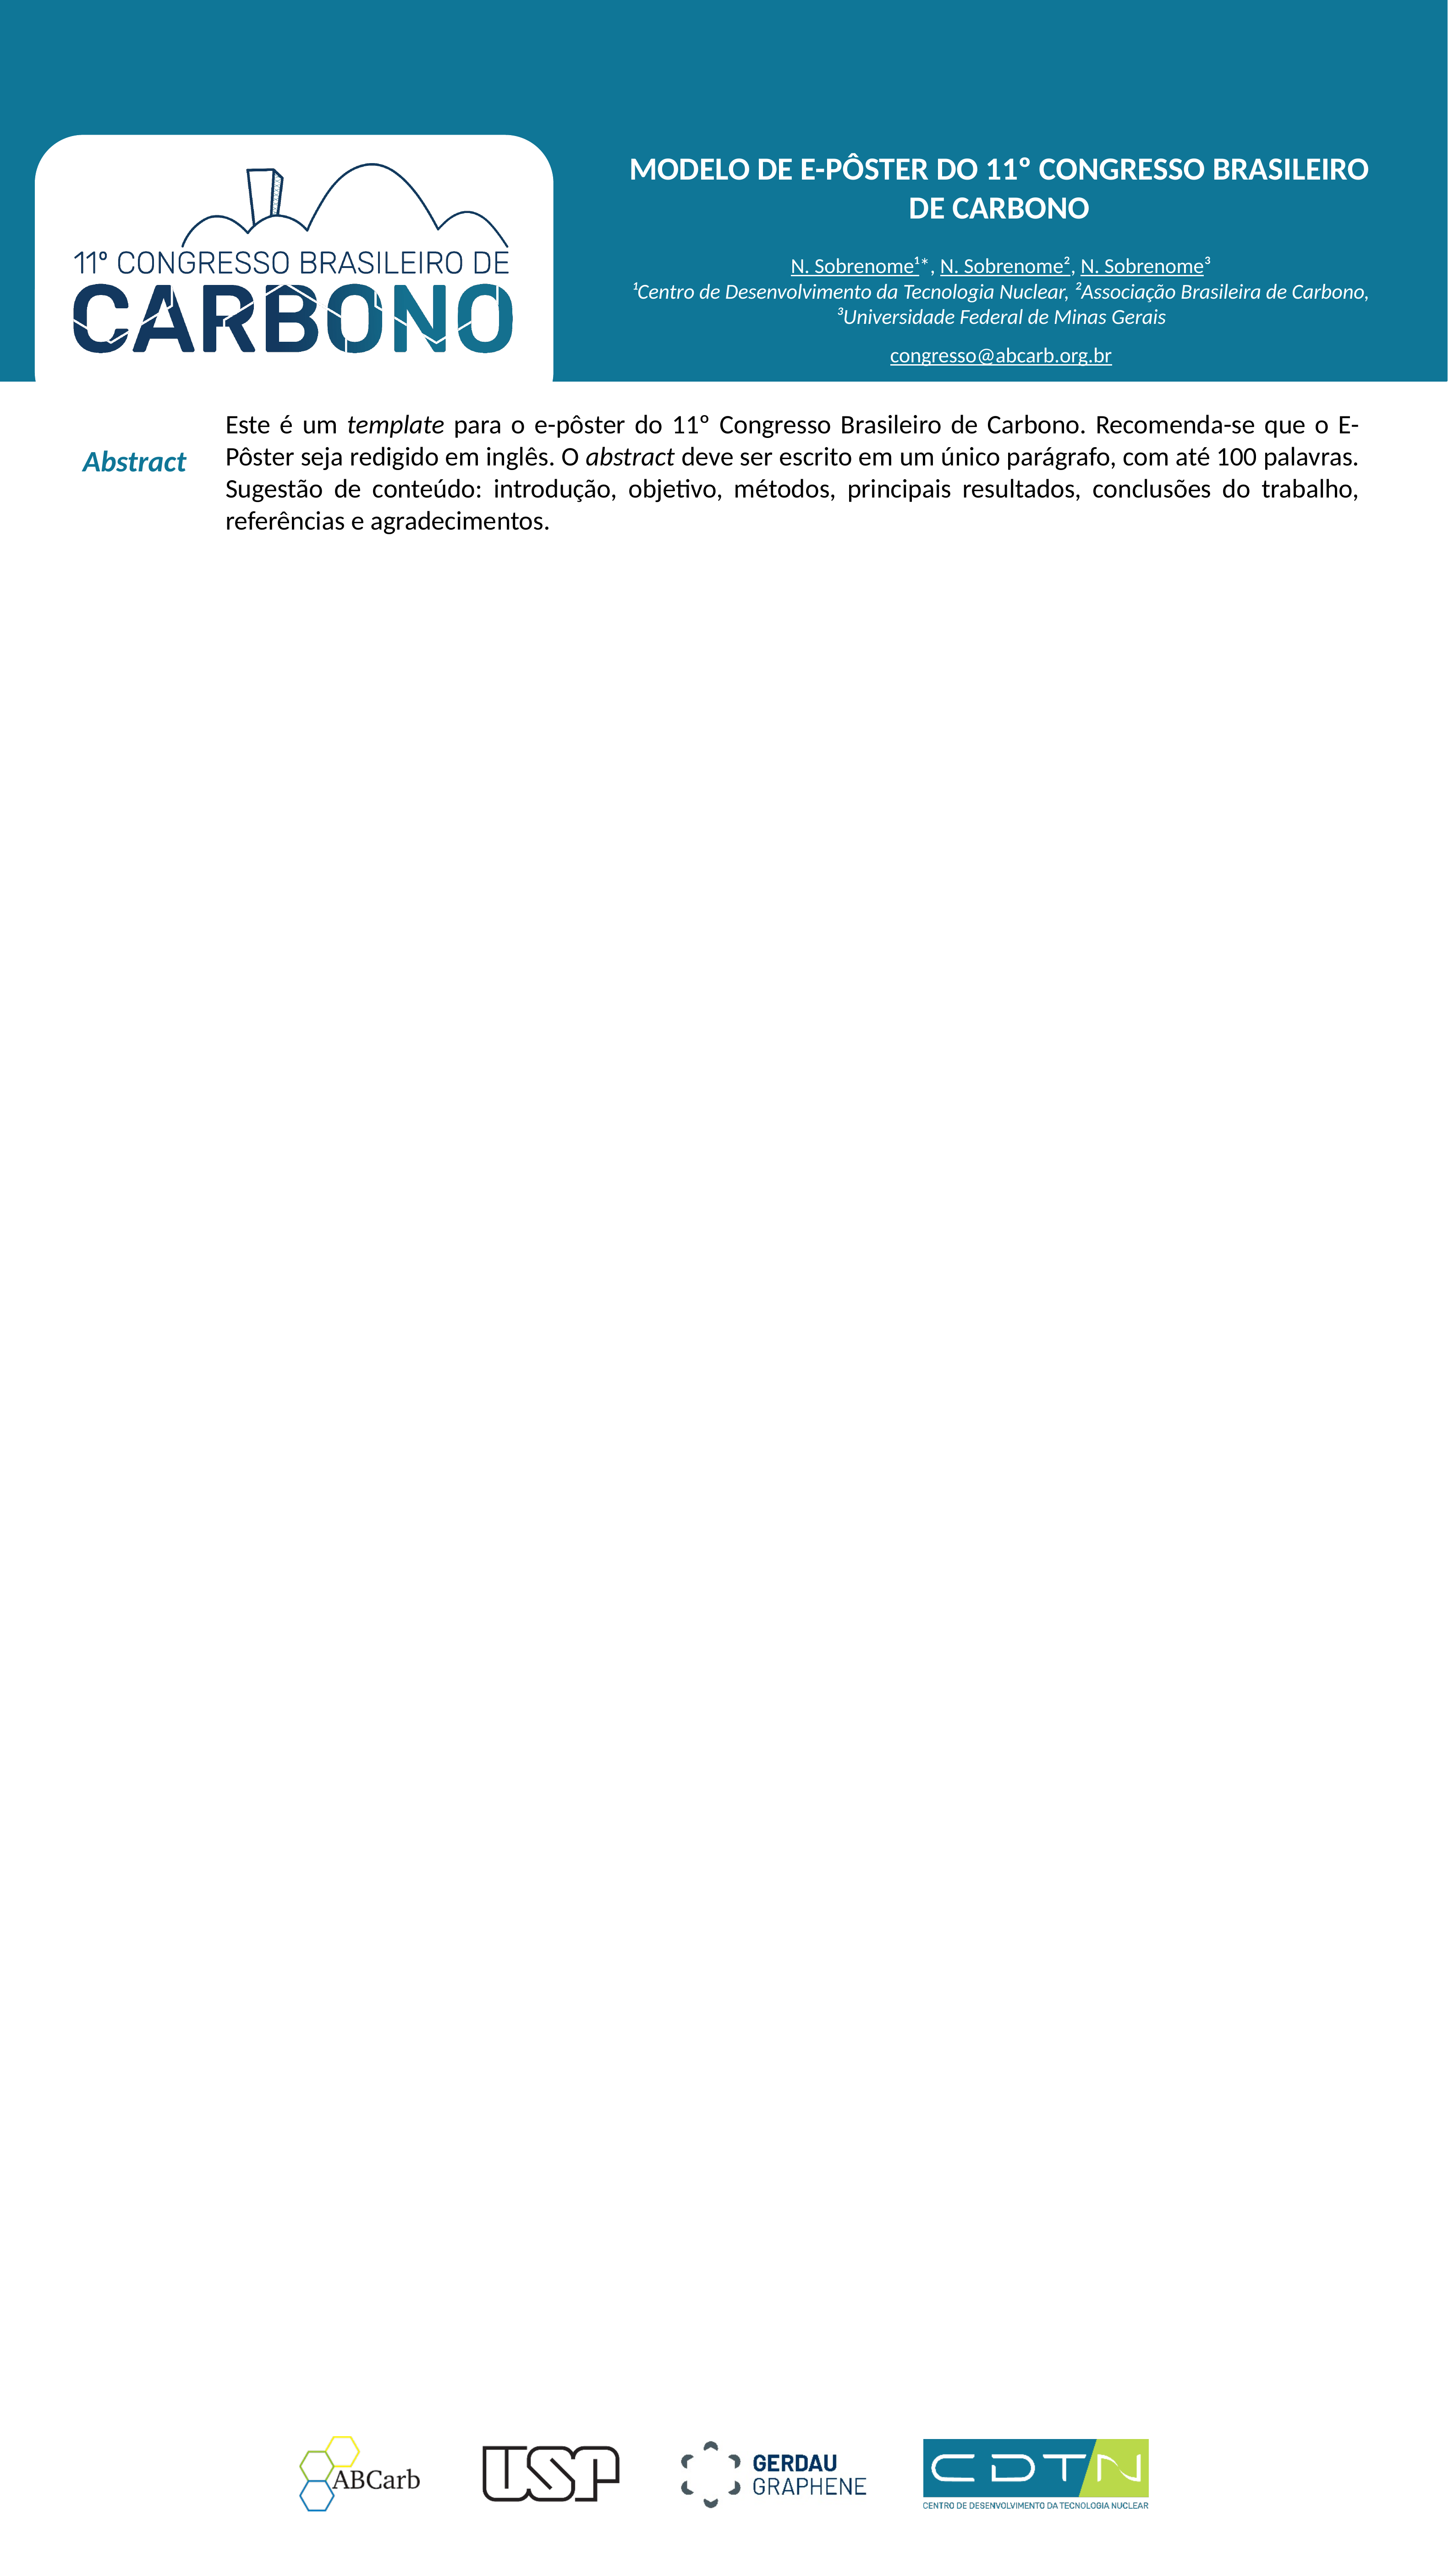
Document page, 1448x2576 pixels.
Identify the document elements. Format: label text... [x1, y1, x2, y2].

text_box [299, 2436, 1149, 2511]
text_box Abstract [46, 433, 223, 487]
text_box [0, 0, 1447, 420]
text_box Este é um template para o e-pôster do 11º Congresso Brasileiro de Carbono. Recomenda-se que o E-Pôster seja redigido em inglês. O abstract deve ser escrito em um único parágrafo, com até 100 palavras. Sugestão de conteúdo: introdução, objetivo, métodos, principais resultados, conclusões do trabalho, referências e agradecimentos. [208, 425, 1378, 544]
